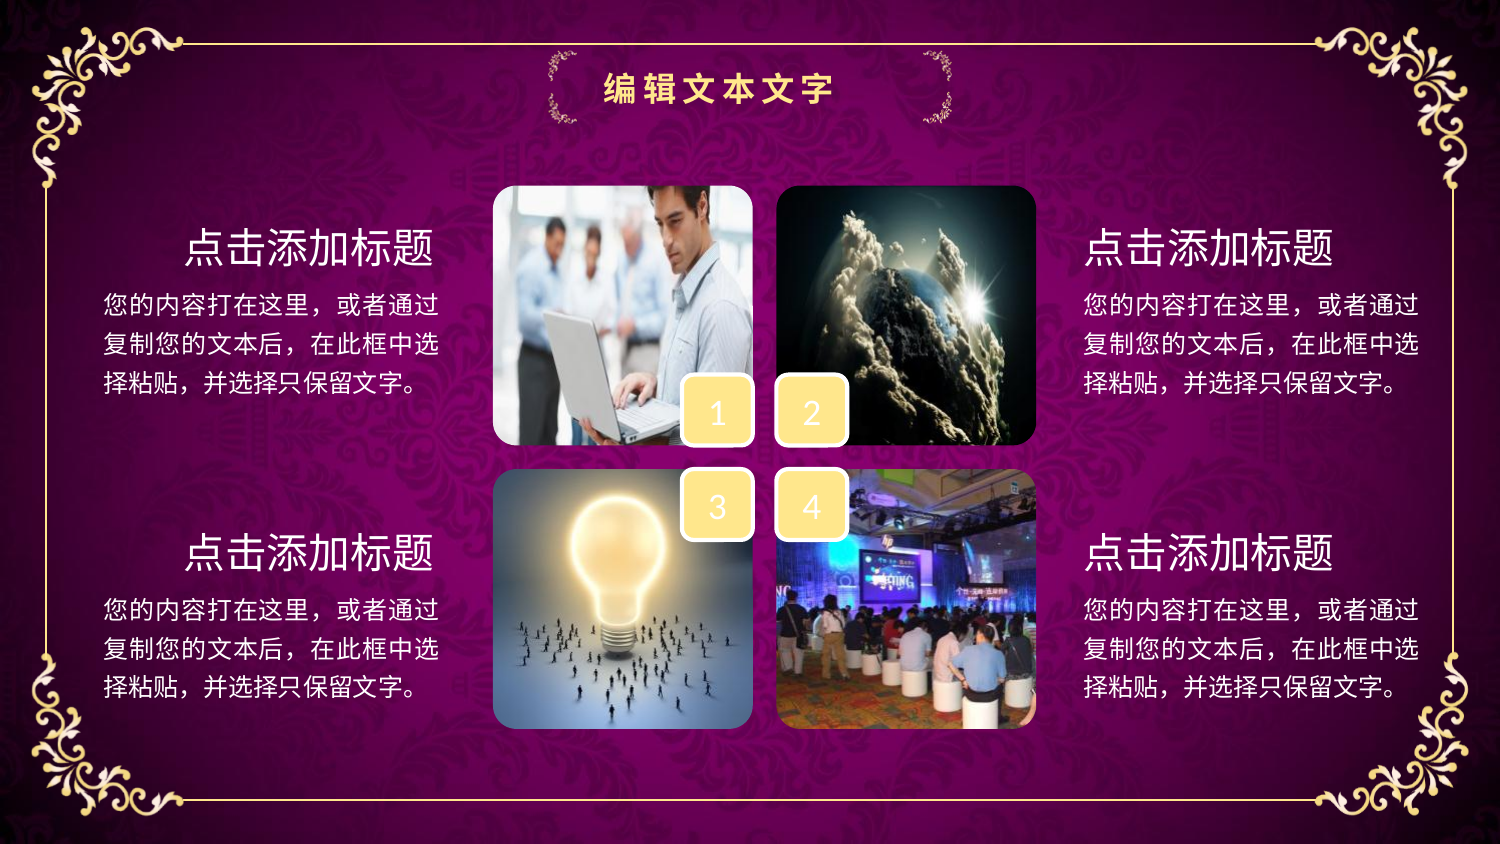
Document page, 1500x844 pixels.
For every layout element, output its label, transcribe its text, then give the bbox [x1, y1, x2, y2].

picture [0, 0, 1500, 844]
text_box 您的内容打在这里，或者通过复制您的文本后，在此框中选择粘贴，并选择只保留文字。 [1068, 577, 1436, 710]
text_box 编辑文本文字 [588, 61, 911, 116]
text_box 点击添加标题 [168, 502, 460, 577]
text_box 点击添加标题 [168, 197, 460, 273]
text_box 您的内容打在这里，或者通过复制您的文本后，在此框中选择粘贴，并选择只保留文字。 [88, 273, 455, 405]
text_box 4 [776, 469, 848, 540]
text_box 您的内容打在这里，或者通过复制您的文本后，在此框中选择粘贴，并选择只保留文字。 [1068, 273, 1436, 405]
text_box 您的内容打在这里，或者通过复制您的文本后，在此框中选择粘贴，并选择只保留文字。 [88, 577, 455, 710]
text_box 3 [681, 469, 753, 540]
text_box [492, 185, 753, 446]
text_box [492, 469, 753, 729]
text_box 点击添加标题 [1068, 197, 1360, 273]
text_box 2 [776, 374, 848, 446]
text_box 点击添加标题 [1068, 502, 1360, 577]
text_box [776, 469, 1037, 729]
text_box 1 [681, 374, 753, 446]
text_box [776, 185, 1037, 446]
